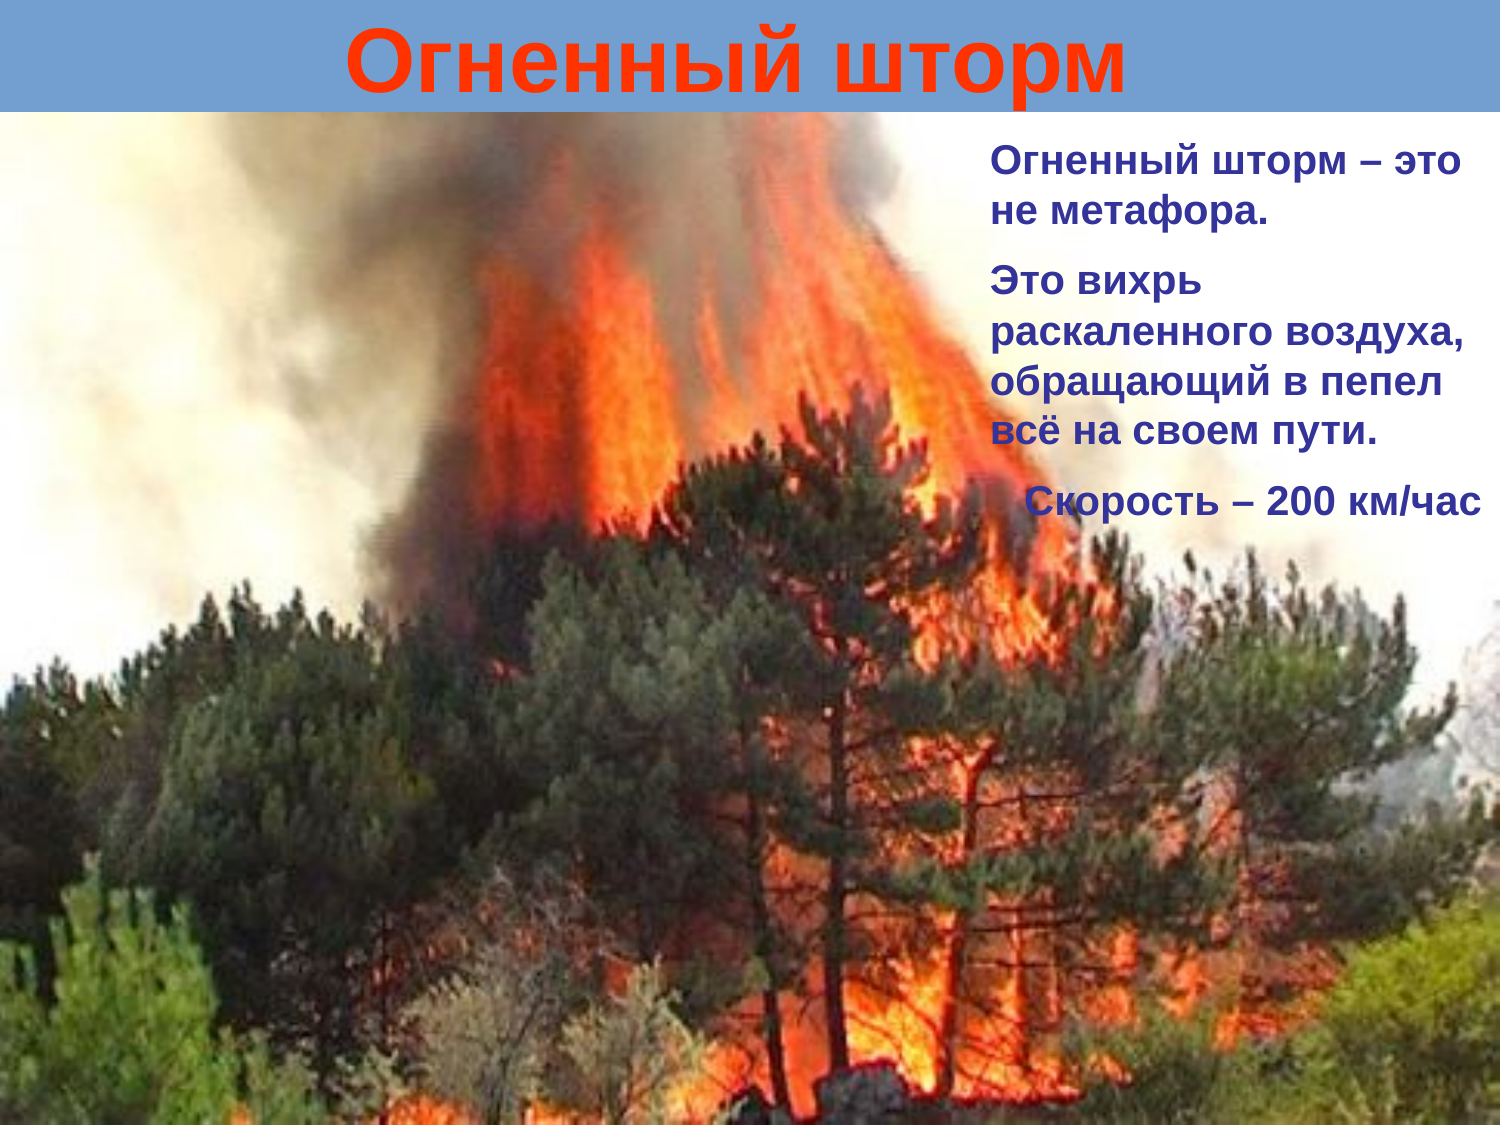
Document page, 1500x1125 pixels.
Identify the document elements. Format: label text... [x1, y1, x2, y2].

picture [0, 112, 1500, 1125]
title Огненный шторм [62, 0, 1413, 110]
